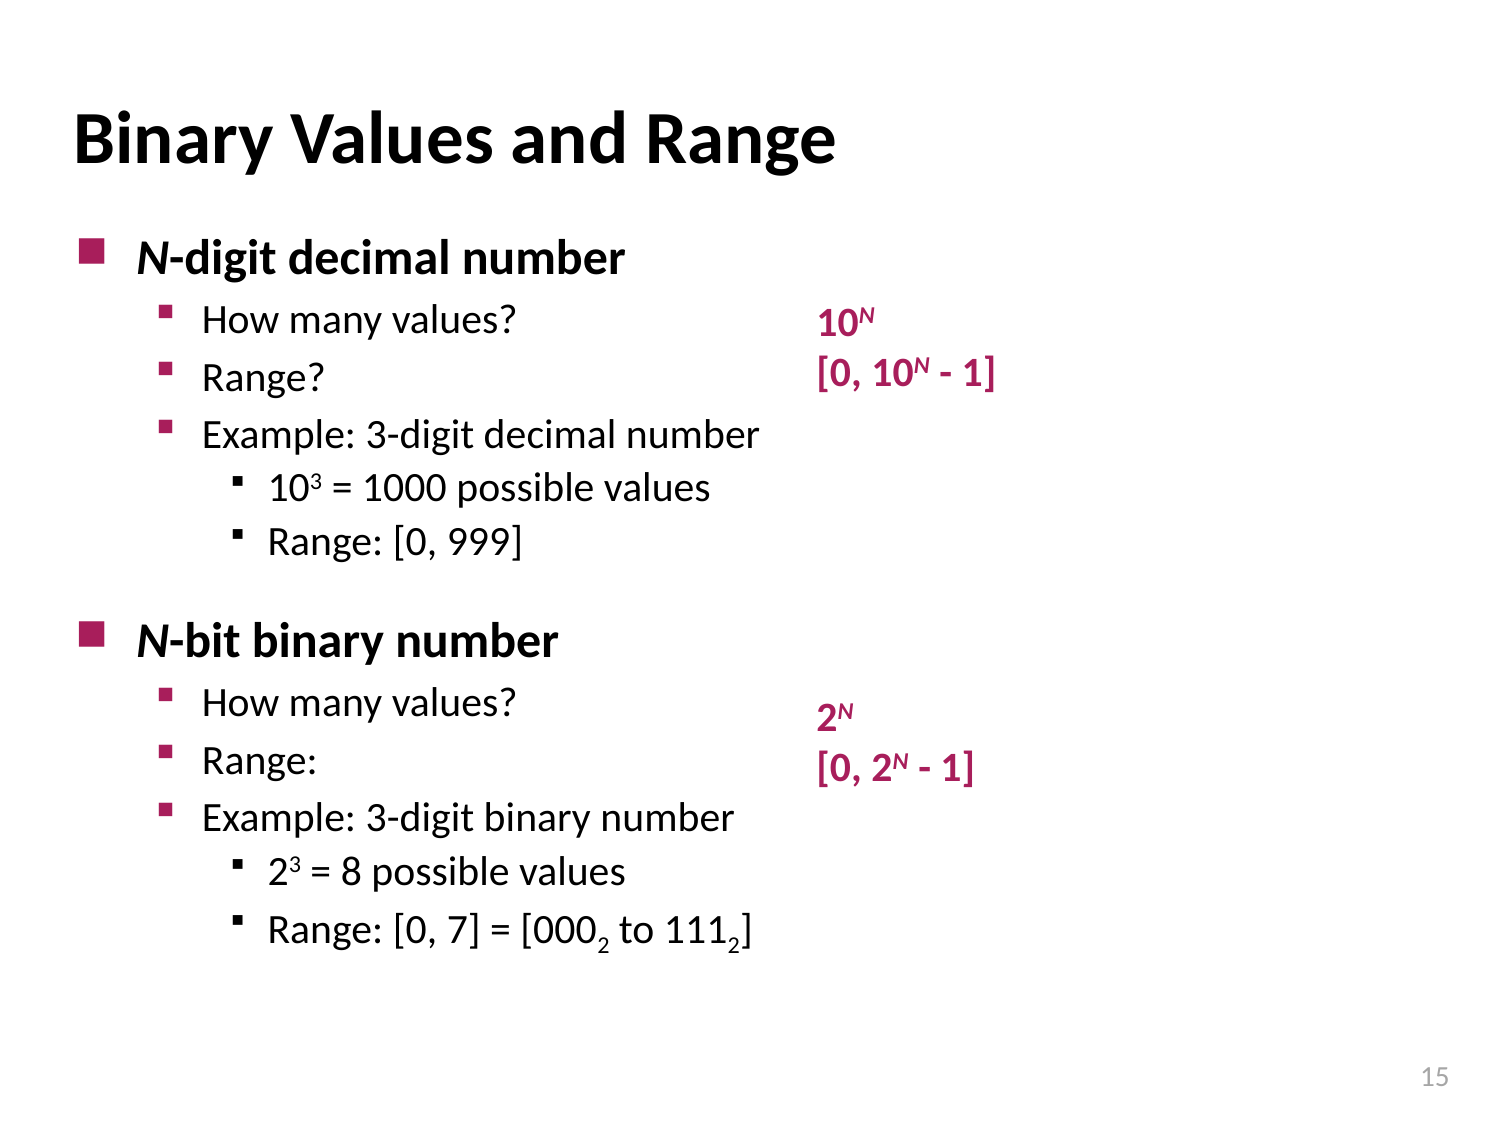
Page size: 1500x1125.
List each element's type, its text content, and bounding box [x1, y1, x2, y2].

title Binary Values and Range [58, 71, 1305, 197]
list N-digit decimal number How many values? Range? Example: 3-digit decimal number 103 = 1000 possible values Range: [0, 999] N-bit binary number How many values? Range: Example: 3-digit binary number 23 = 8 possible values Range: [0, 7] = [0002 to 1112] [64, 223, 1361, 1040]
text_box 2N [0, 2N - 1] [801, 682, 991, 798]
text_box 10N [0, 10N - 1] [801, 287, 1012, 403]
